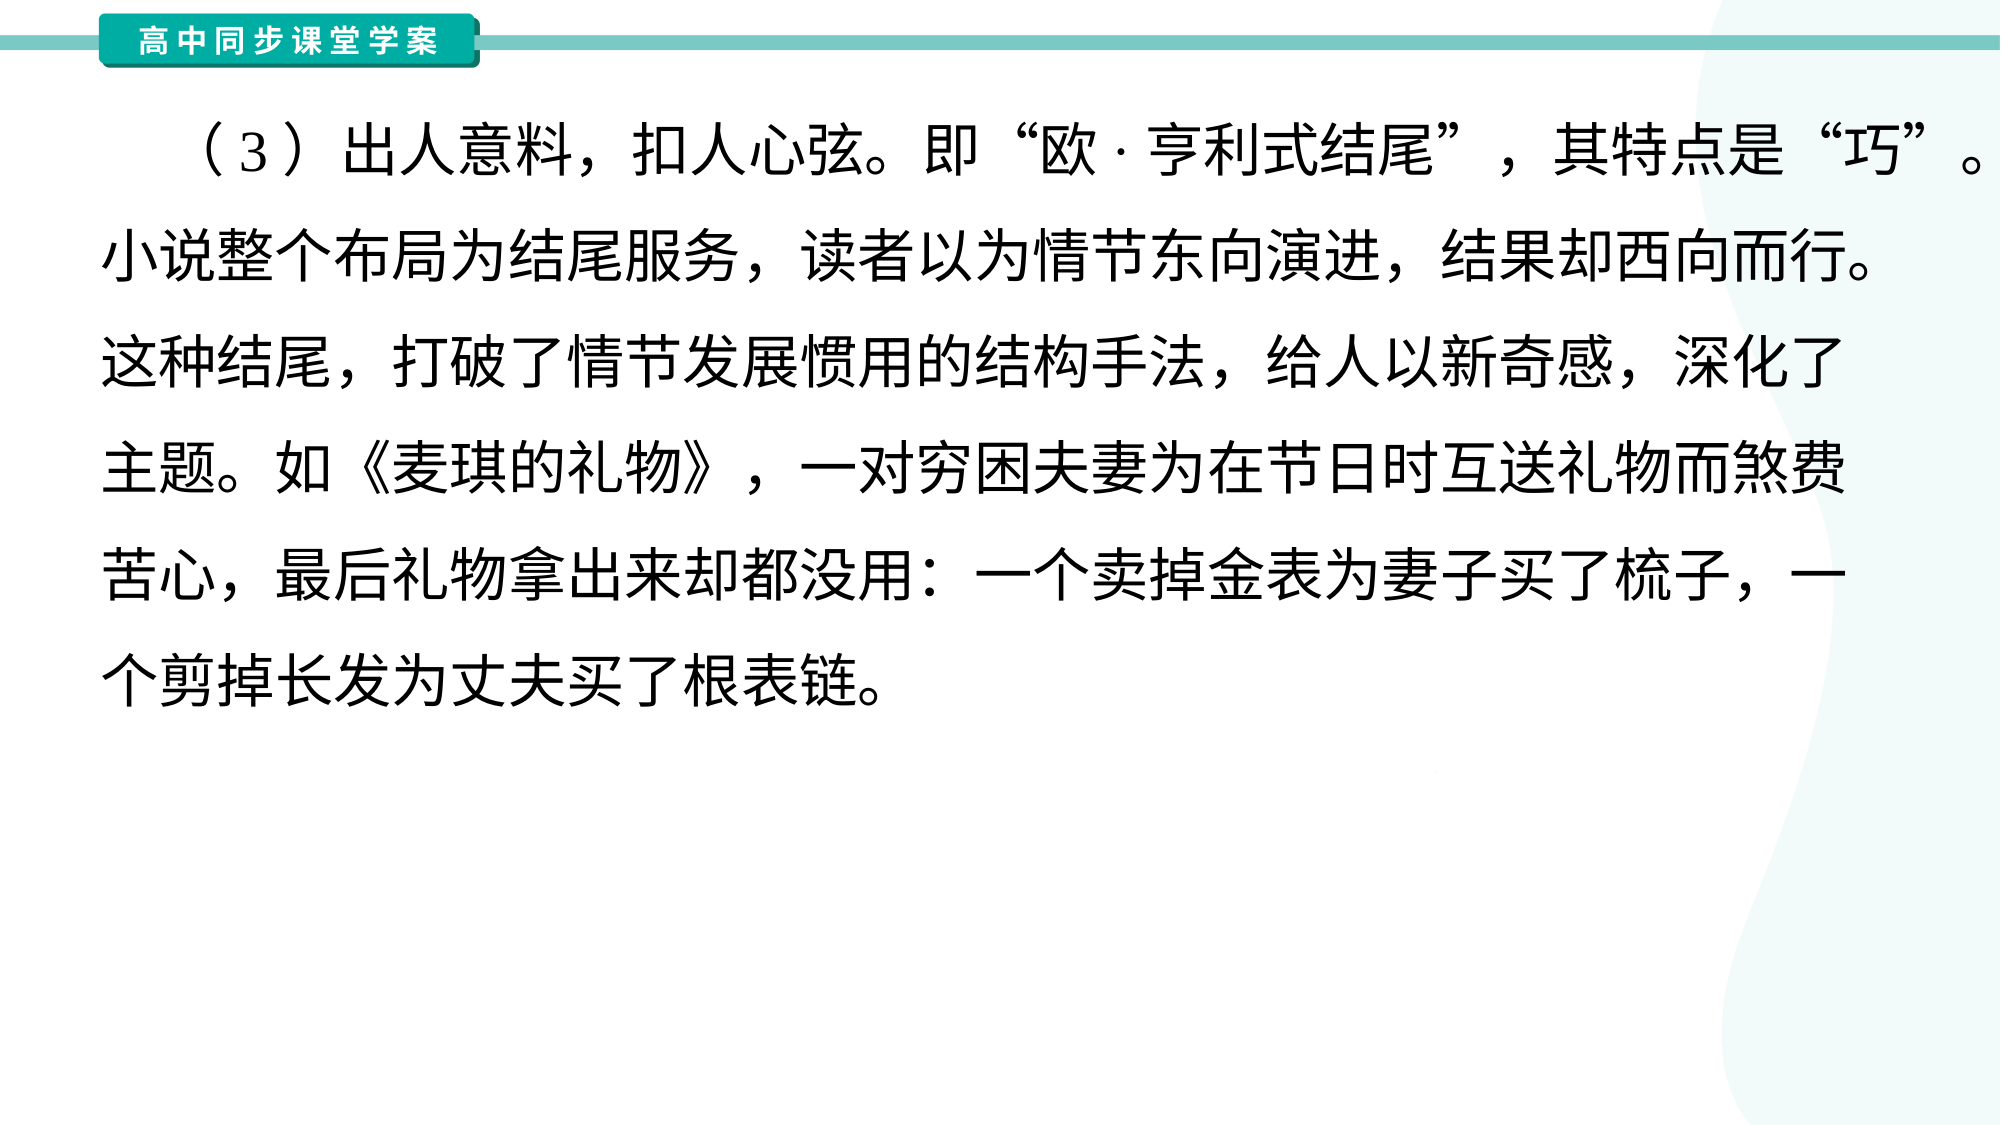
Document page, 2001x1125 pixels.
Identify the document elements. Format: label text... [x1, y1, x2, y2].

picture [0, 0, 2000, 1125]
text_box （3）出人意料，扣人心弦。即“欧·亨利式结尾”，其特点是“巧”。 小说整个布局为结尾服务，读者以为情节东向演进，结果却西向而行。 这种结尾，打破了情节发展惯用的结构手法，给人以新奇感，深化了 主题。如《麦琪的礼物》，一对穷困夫妻为在节日时互送礼物而煞费 苦心，最后礼物拿出来却都没用：一个卖掉金表为妻子买了梳子，一 个剪掉长发为丈夫买了根表链。 [100, 76, 1899, 714]
